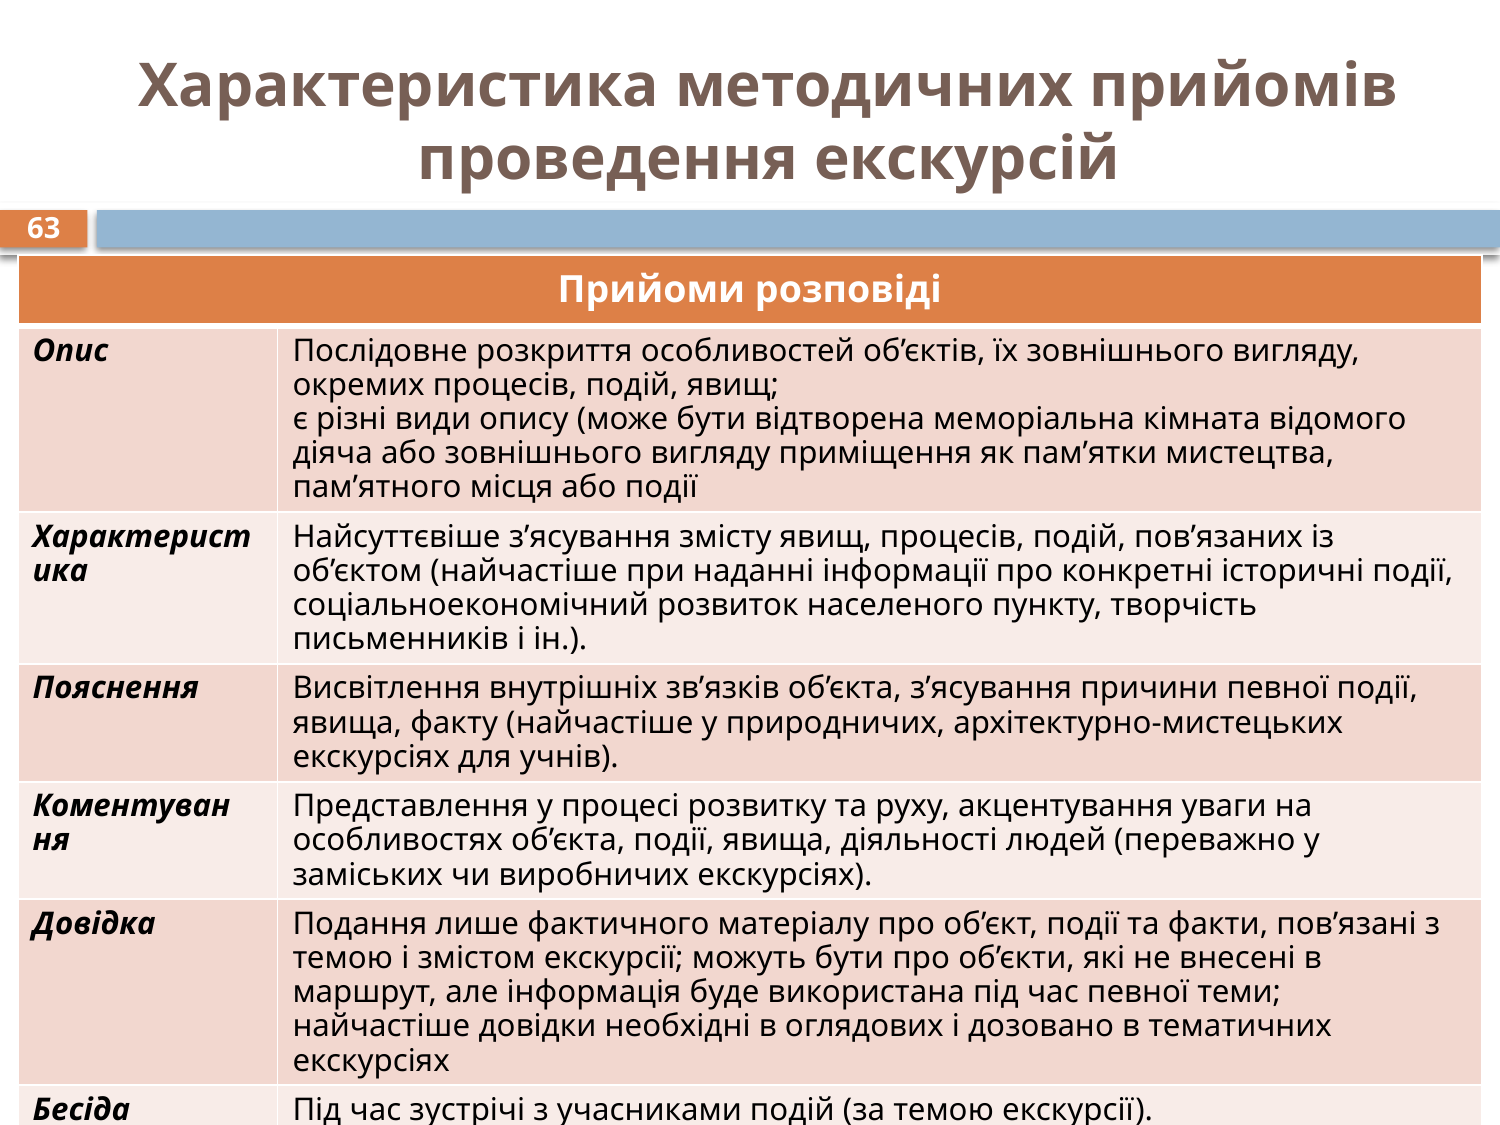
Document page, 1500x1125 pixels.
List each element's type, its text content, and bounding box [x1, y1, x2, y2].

table_cell Коментуван ня [19, 783, 277, 898]
table_cell Послідовне розкриття особливостей об’єктів, їх зовнішнього вигляду, окремих процесів, подій, явищ; є різні види опису (може бути відтворена меморіальна кімната відомого діяча або зовнішнього вигляду приміщення як пам’ятки мистецтва, пам’ятного місця або події [278, 329, 1481, 511]
table_cell Найсуттєвіше з’ясування змісту явищ, процесів, подій, пов’язаних із об’єктом (найчастіше при наданні інформації про конкретні історичні події, соціальноекономічний розвиток населеного пункту, творчість письменників і ін.). [278, 513, 1481, 663]
slide_number 63 [0, 208, 88, 249]
table_cell Довідка [19, 900, 277, 1084]
table_cell Характеристика [19, 513, 277, 663]
table_cell Бесіда [19, 1086, 277, 1125]
table_cell Подання лише фактичного матеріалу про об’єкт, події та факти, пов’язані з темою і змістом екскурсії; можуть бути про об’єкти, які не внесені в маршрут, але інформація буде використана під час певної теми; найчастіше довідки необхідні в оглядових і дозовано в тематичних екскурсіях [278, 900, 1481, 1084]
table_cell Опис [19, 329, 277, 511]
table_cell Представлення у процесі розвитку та руху, акцентування уваги на особливостях об’єкта, події, явища, діяльності людей (переважно у заміських чи виробничих екскурсіях). [278, 783, 1481, 898]
table_cell Пояснення [19, 665, 277, 781]
table_cell Висвітлення внутрішніх зв’язків об’єкта, з’ясування причини певної події, явища, факту (найчастіше у природничих, архітектурно-мистецьких екскурсіях для учнів). [278, 665, 1481, 781]
table_header Прийоми розповіді [19, 256, 1481, 323]
table_cell Під час зустрічі з учасниками подій (за темою екскурсії). [278, 1086, 1481, 1125]
title Характеристика методичних прийомів проведення екскурсій [100, 37, 1438, 200]
